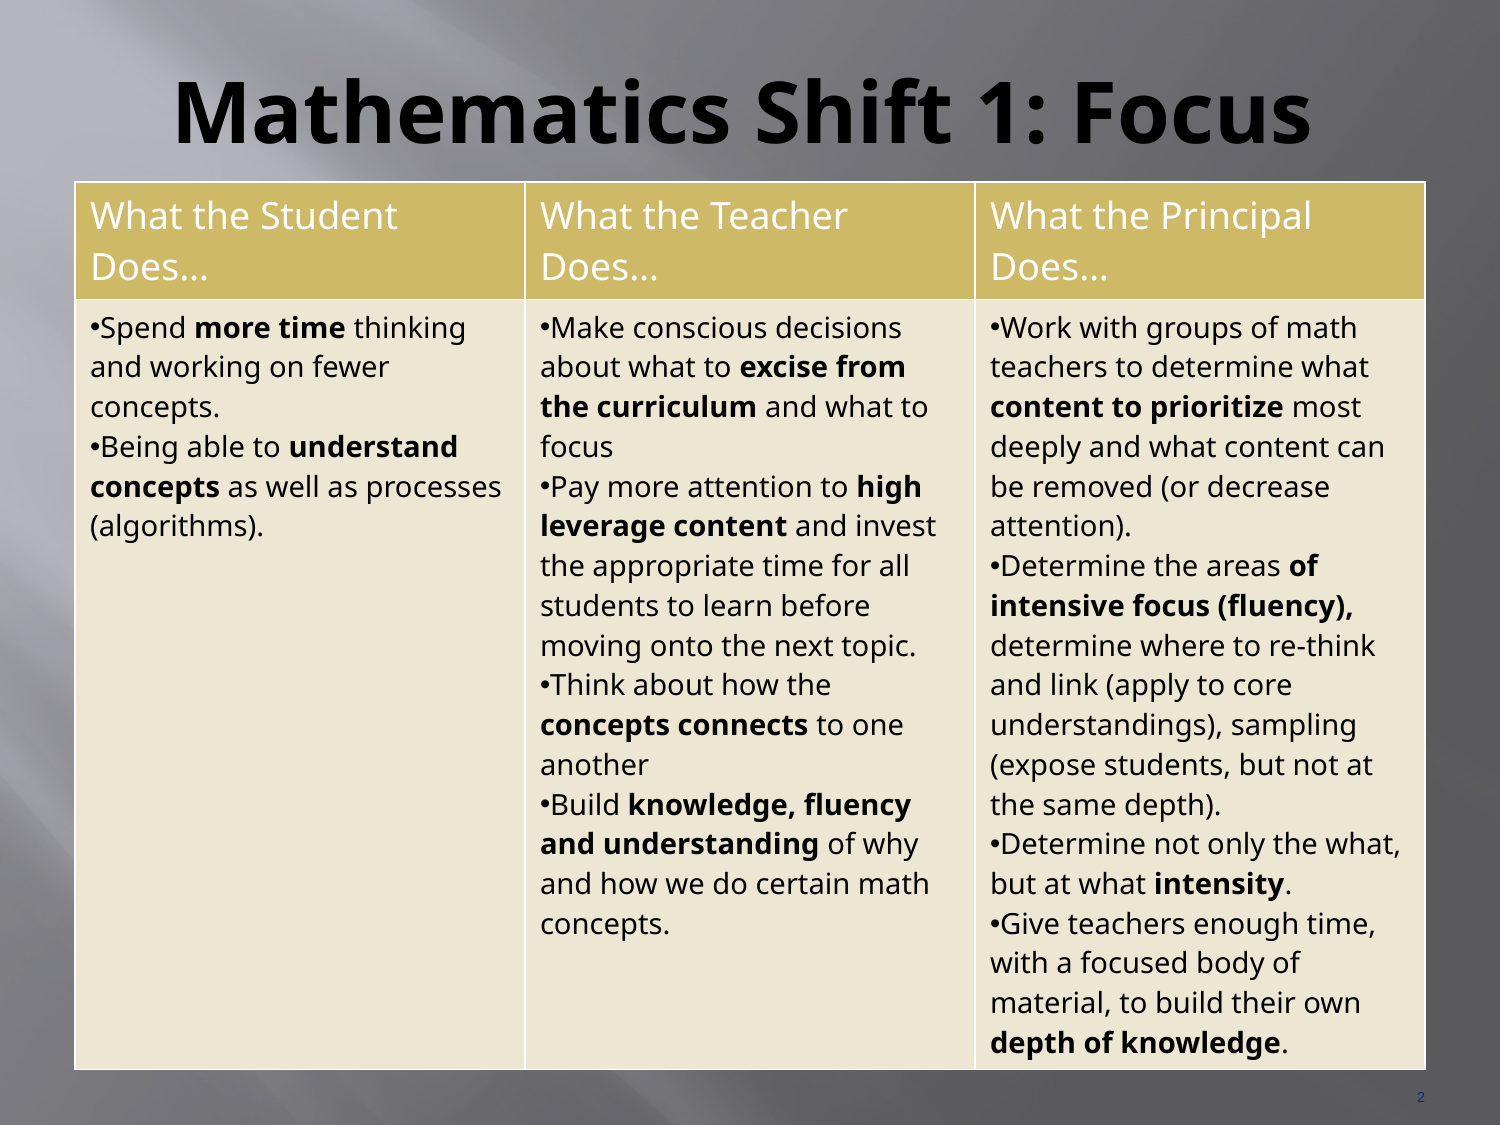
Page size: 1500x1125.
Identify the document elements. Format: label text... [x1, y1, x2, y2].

table_cell Make conscious decisions about what to excise from the curriculum and what to focus Pay more attention to high leverage content and invest the appropriate time for all students to learn before moving onto the next topic. Think about how the concepts connects to one another Build knowledge, fluency and understanding of why and how we do certain math concepts. [526, 300, 974, 1069]
table_cell Work with groups of math teachers to determine what content to prioritize most deeply and what content can be removed (or decrease attention). Determine the areas of intensive focus (fluency), determine where to re-think and link (apply to core understandings), sampling (expose students, but not at the same depth). Determine not only the what, but at what intensity. Give teachers enough time, with a focused body of material, to build their own depth of knowledge. [976, 300, 1424, 1069]
title Mathematics Shift 1: Focus [67, 13, 1418, 205]
table_header What the Student Does… [76, 183, 524, 299]
table_cell Spend more time thinking and working on fewer concepts. Being able to understand concepts as well as processes (algorithms). [76, 300, 524, 1069]
table_header What the Teacher Does… [526, 183, 974, 299]
slide_number 2 [1299, 1052, 1425, 1113]
table_header What the Principal Does… [976, 183, 1424, 299]
